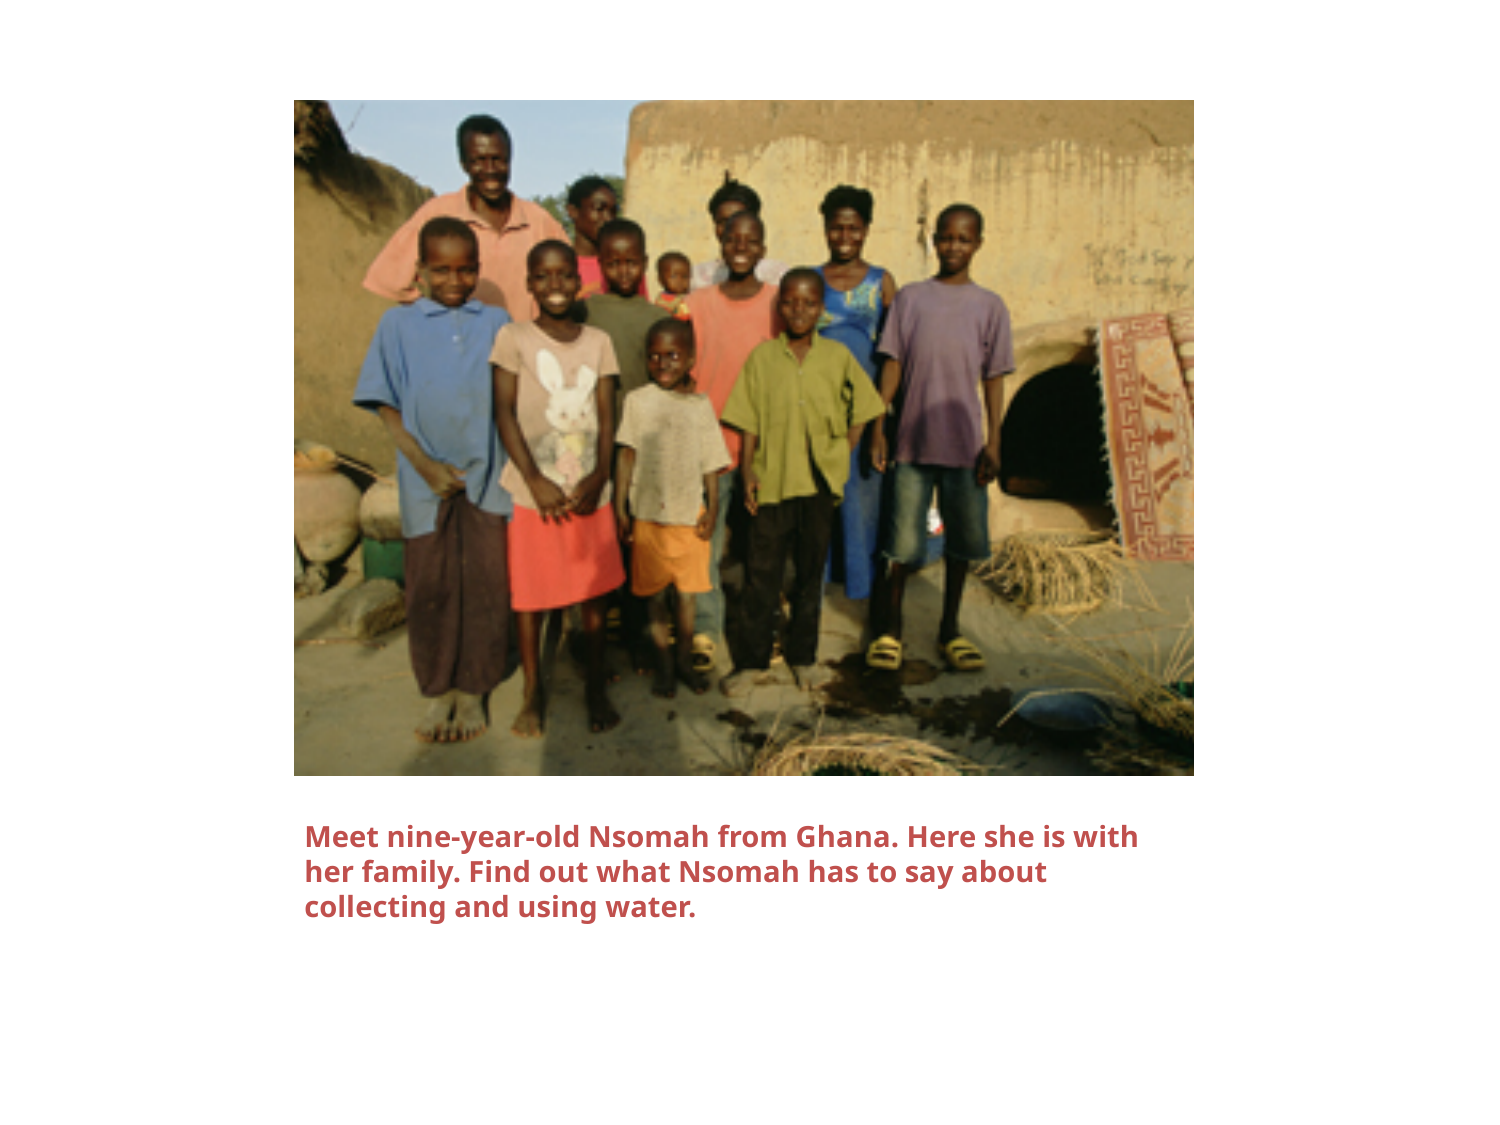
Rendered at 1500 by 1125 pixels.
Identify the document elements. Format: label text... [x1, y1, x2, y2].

list Meet nine-year-old Nsomah from Ghana. Here she is with her family. Find out what Nsomah has to say about collecting and using water. [289, 810, 1190, 943]
picture [293, 100, 1195, 776]
